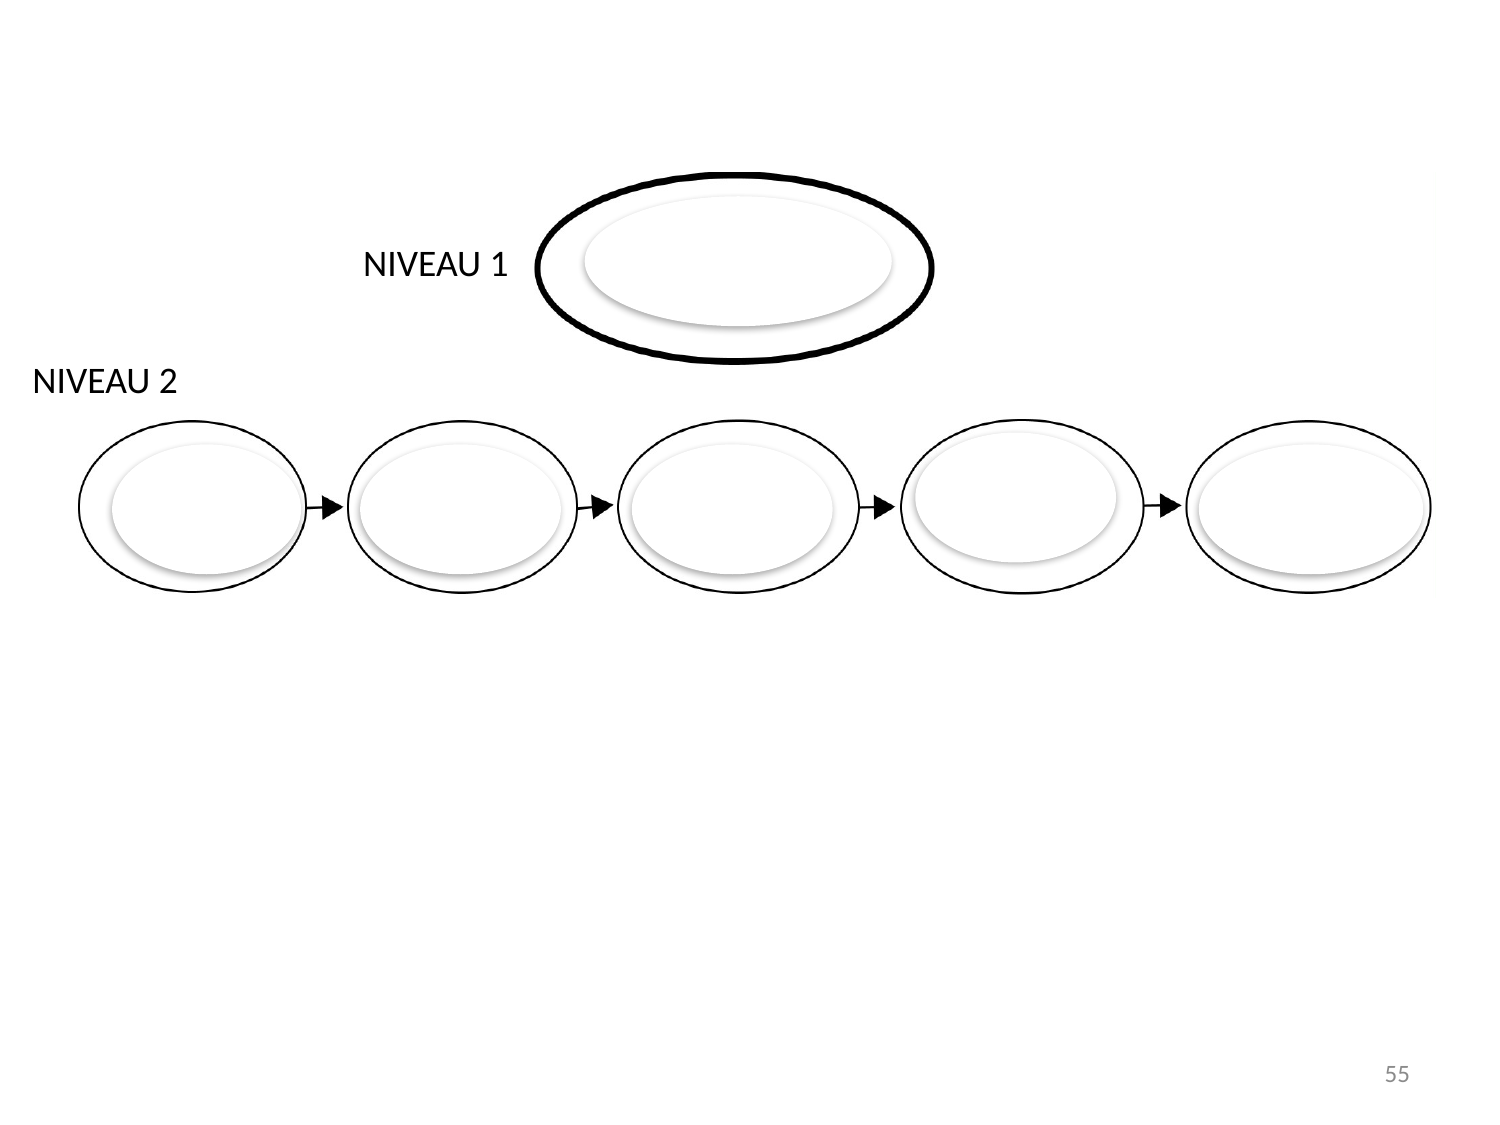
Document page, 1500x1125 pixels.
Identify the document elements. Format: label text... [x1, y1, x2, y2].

picture [76, 172, 1436, 599]
slide_number 55 [1074, 1042, 1425, 1103]
text_box NIVEAU 2 [17, 348, 71, 409]
